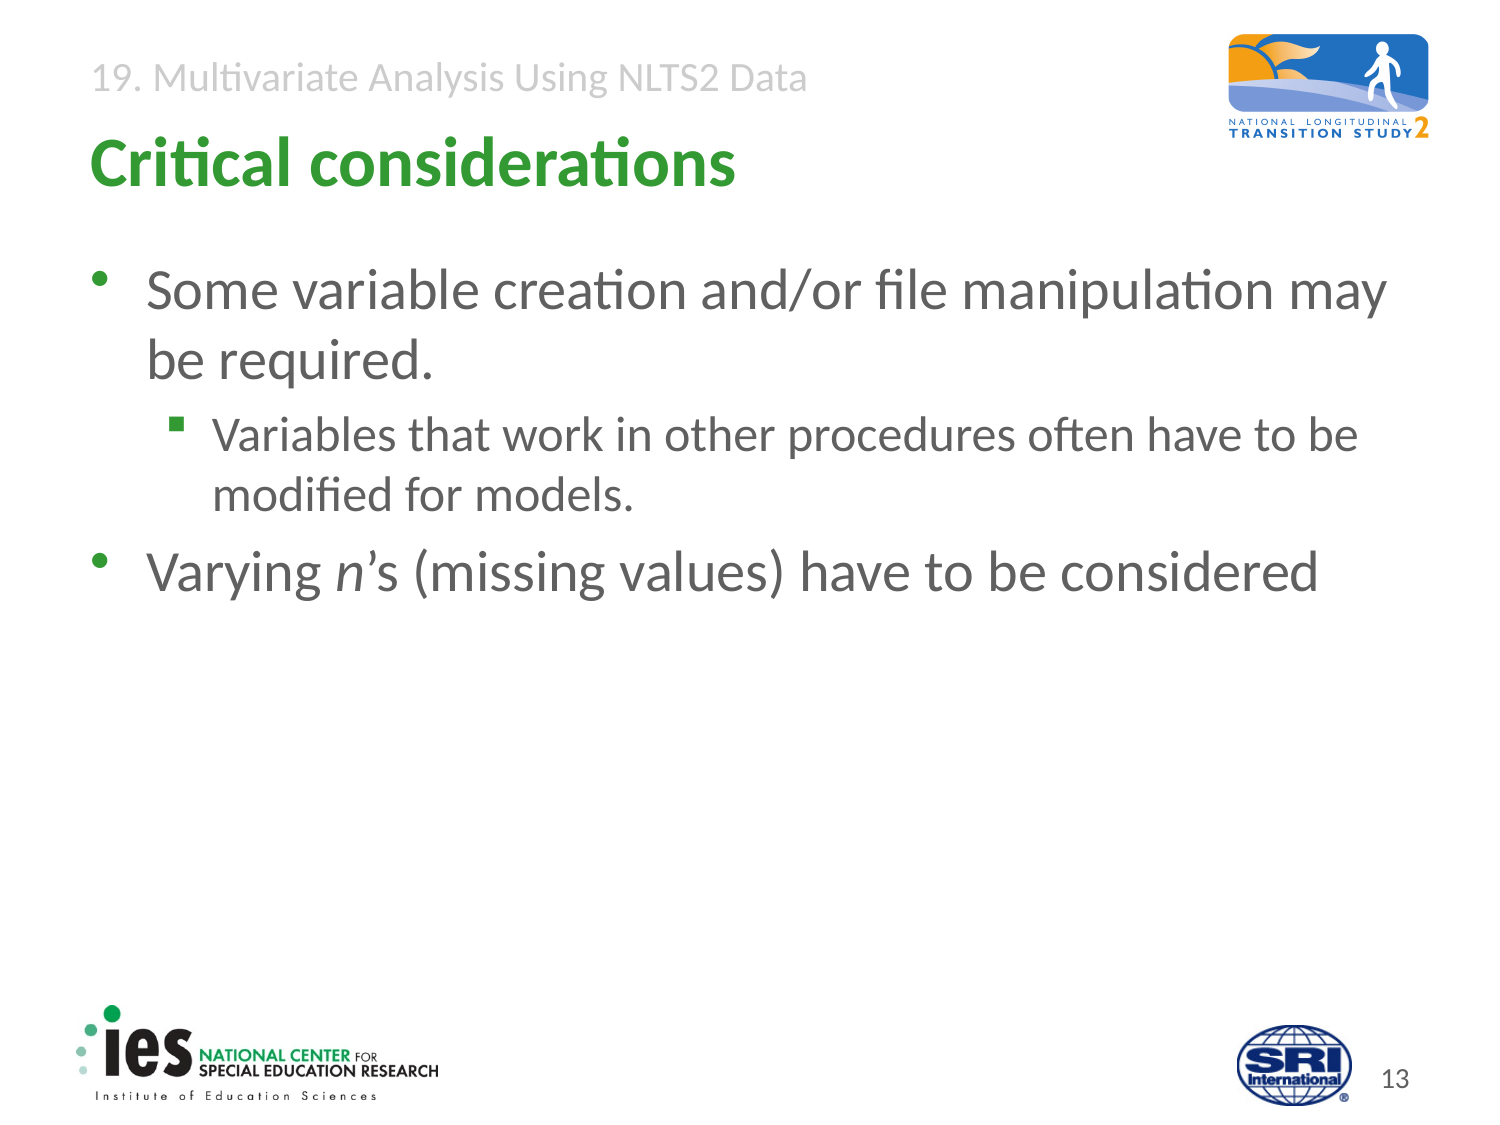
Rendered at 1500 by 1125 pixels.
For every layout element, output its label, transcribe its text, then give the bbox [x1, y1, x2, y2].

picture [76, 1005, 438, 1100]
list Some variable creation and/or file manipulation may be required. Variables that work in other procedures often have to be modified for models. Varying n’s (missing values) have to be considered [74, 243, 1426, 987]
title Critical considerations [74, 90, 1426, 226]
slide_number 12 [1321, 1051, 1426, 1125]
picture [1237, 1025, 1352, 1106]
